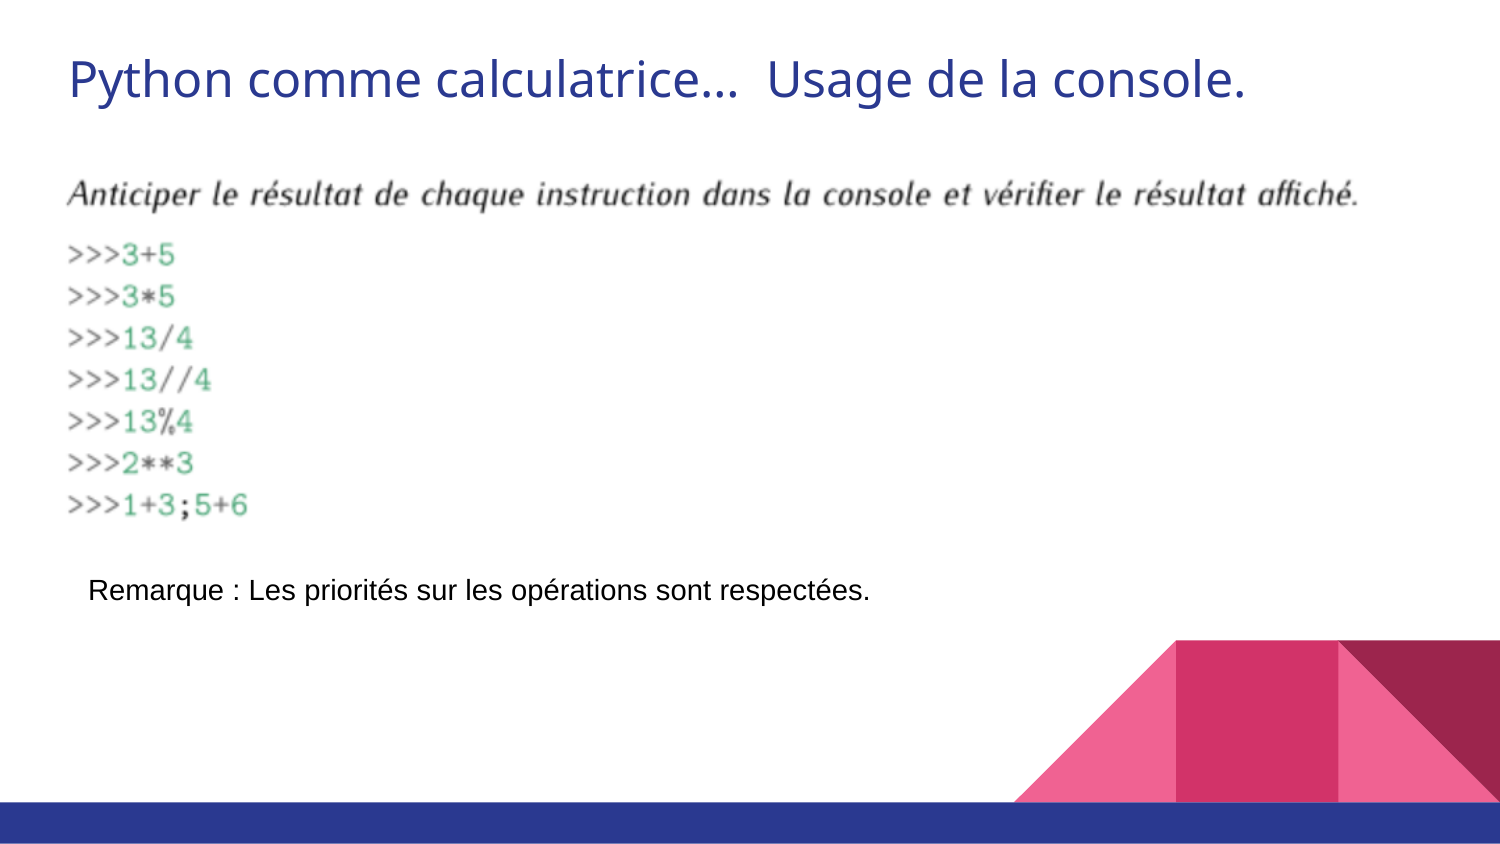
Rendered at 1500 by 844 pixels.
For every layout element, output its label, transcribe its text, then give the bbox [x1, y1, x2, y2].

title Python comme calculatrice… Usage de la console. [53, 32, 1451, 132]
picture [56, 173, 1379, 526]
text_box Remarque : Les priorités sur les opérations sont respectées. [73, 563, 888, 649]
